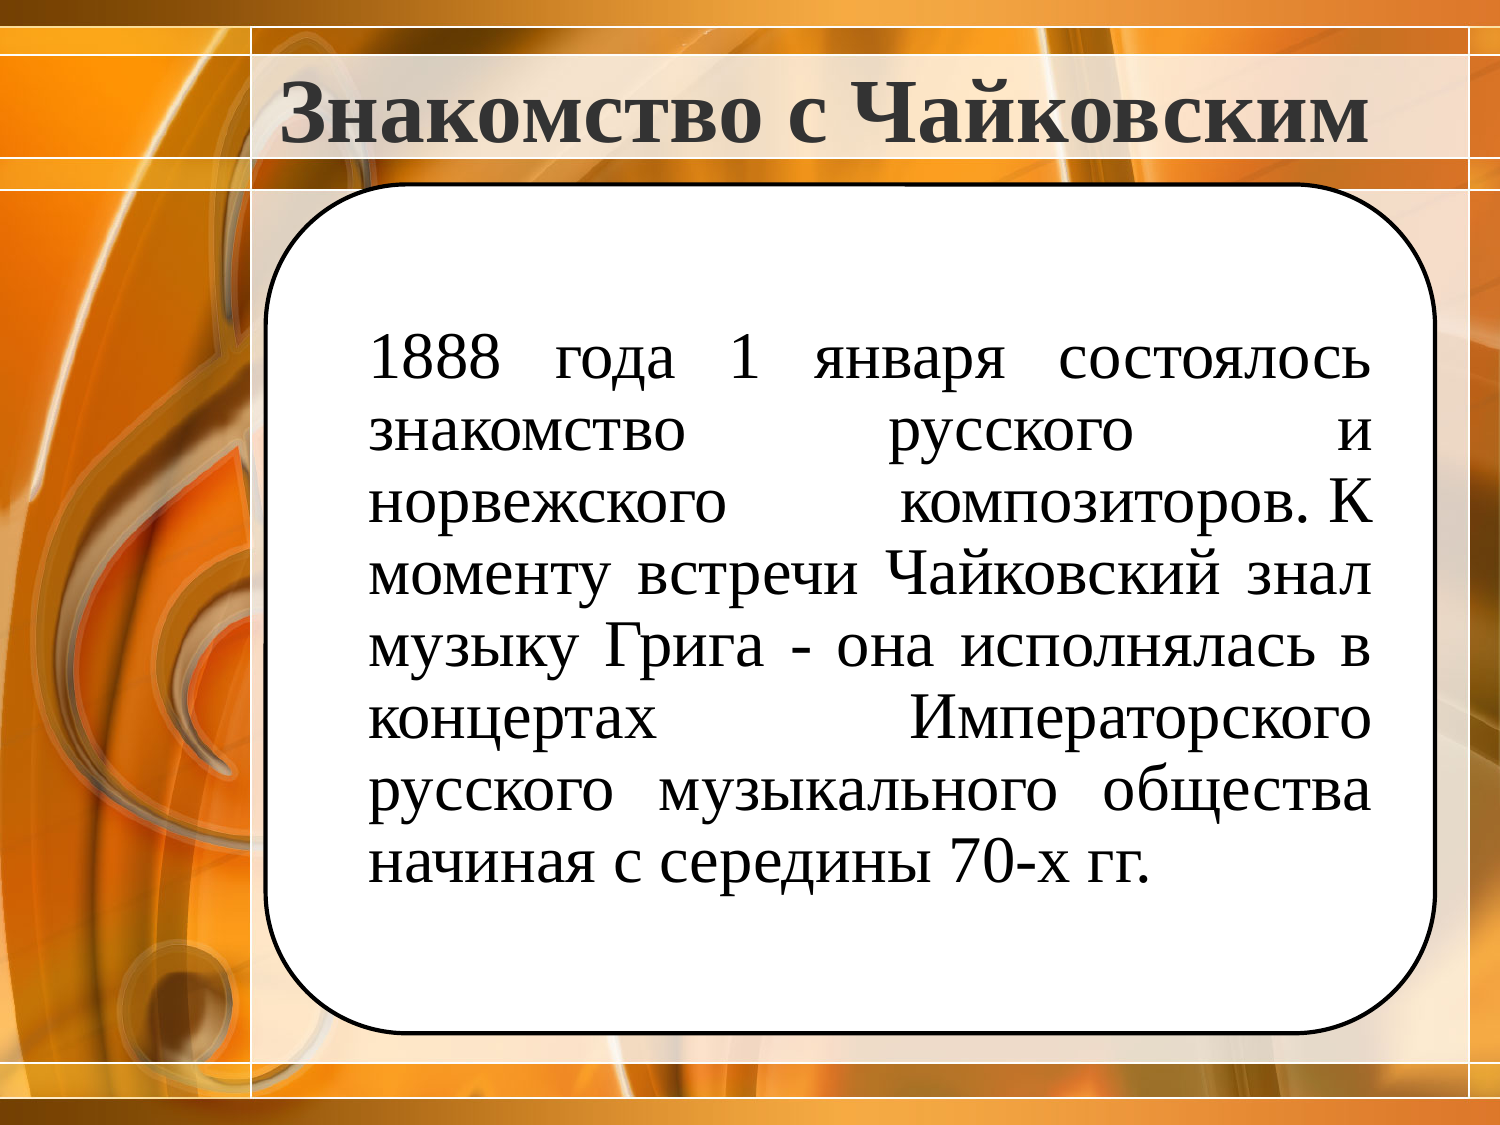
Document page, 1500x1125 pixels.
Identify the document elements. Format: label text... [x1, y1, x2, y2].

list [265, 184, 1436, 1071]
picture [0, 0, 1500, 1125]
title Знакомство с Чайковским [171, 37, 1425, 175]
